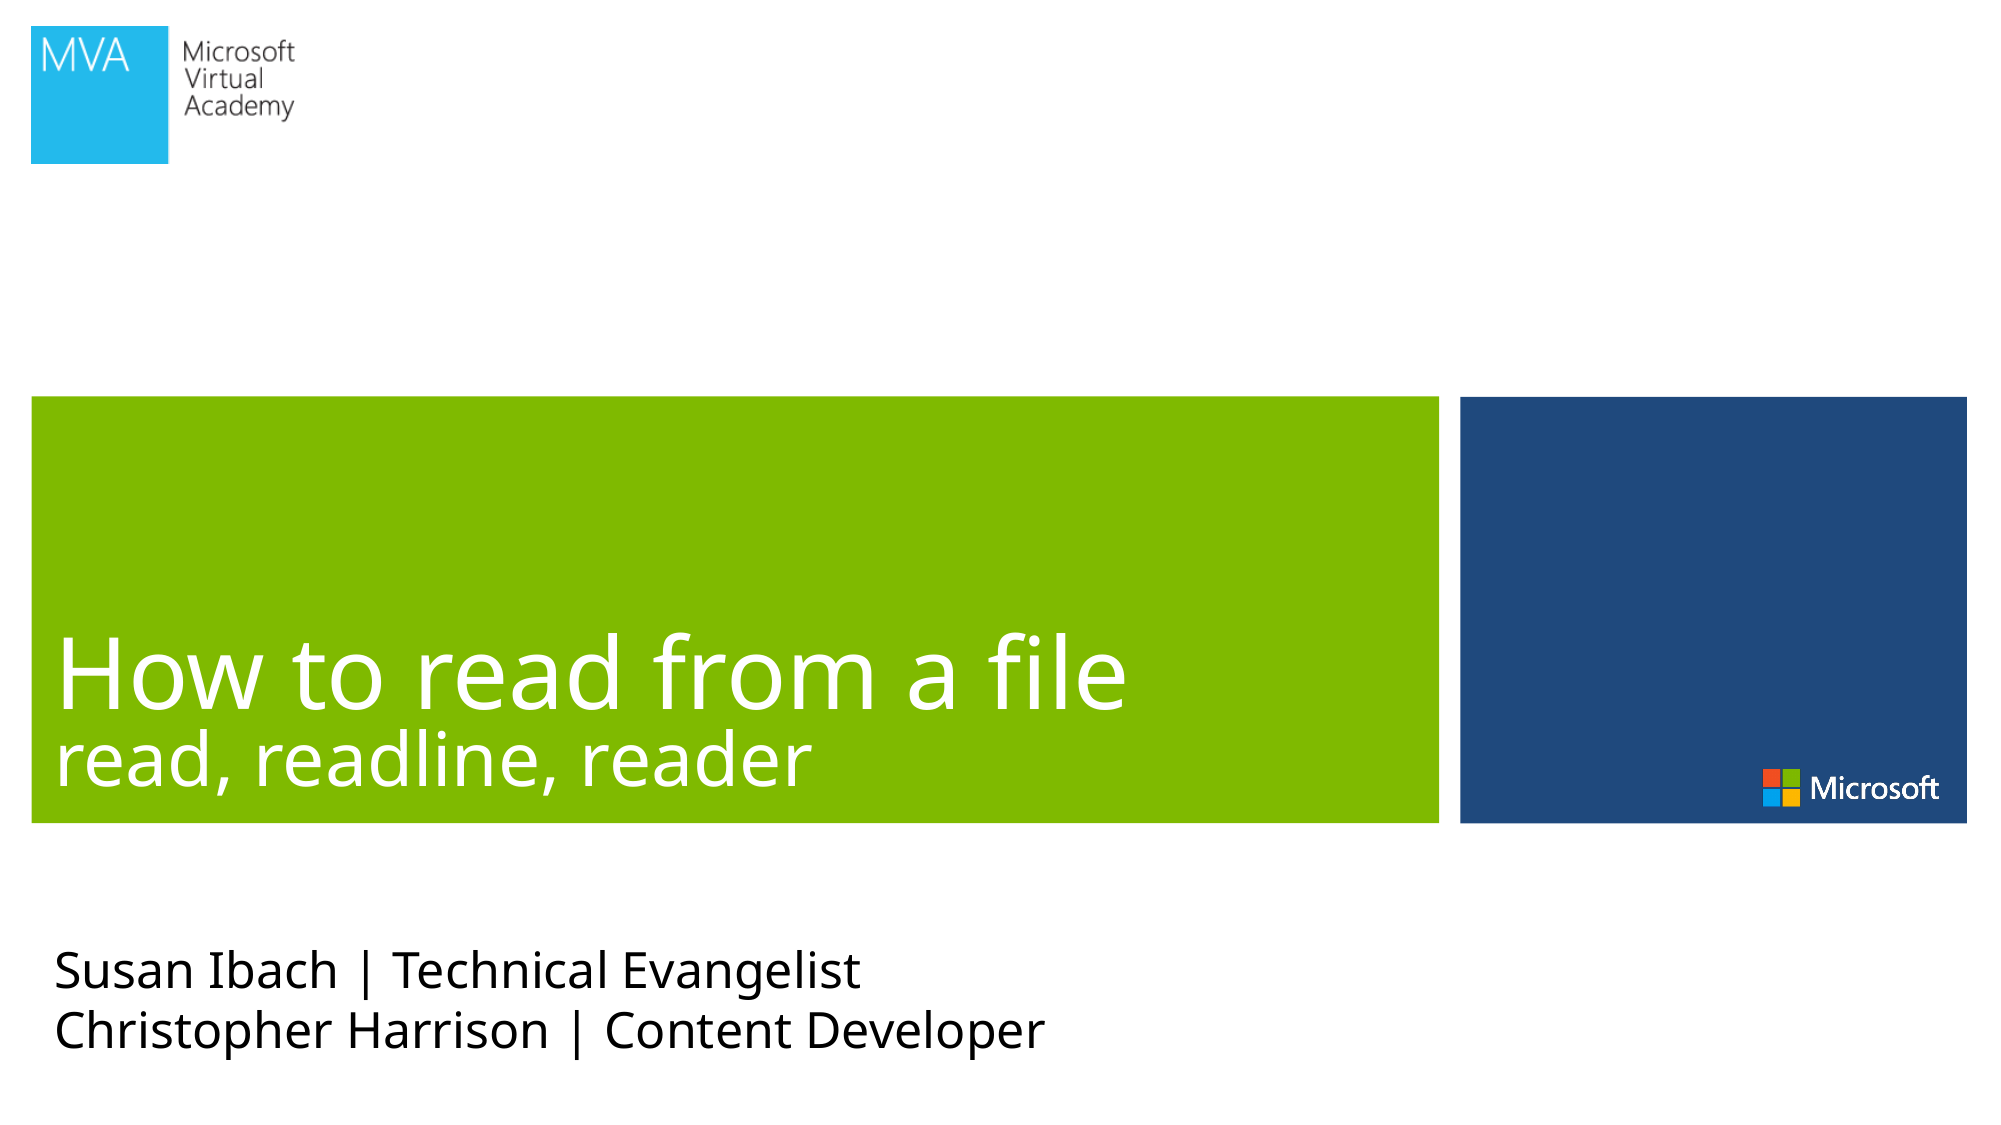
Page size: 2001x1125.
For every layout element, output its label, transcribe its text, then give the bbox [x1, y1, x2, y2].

title How to read from a file read, readline, reader [31, 396, 1440, 824]
picture [31, 26, 374, 164]
subtitle Susan Ibach | Technical Evangelist Christopher Harrison | Content Developer [31, 841, 1440, 1082]
picture [1760, 759, 1947, 815]
